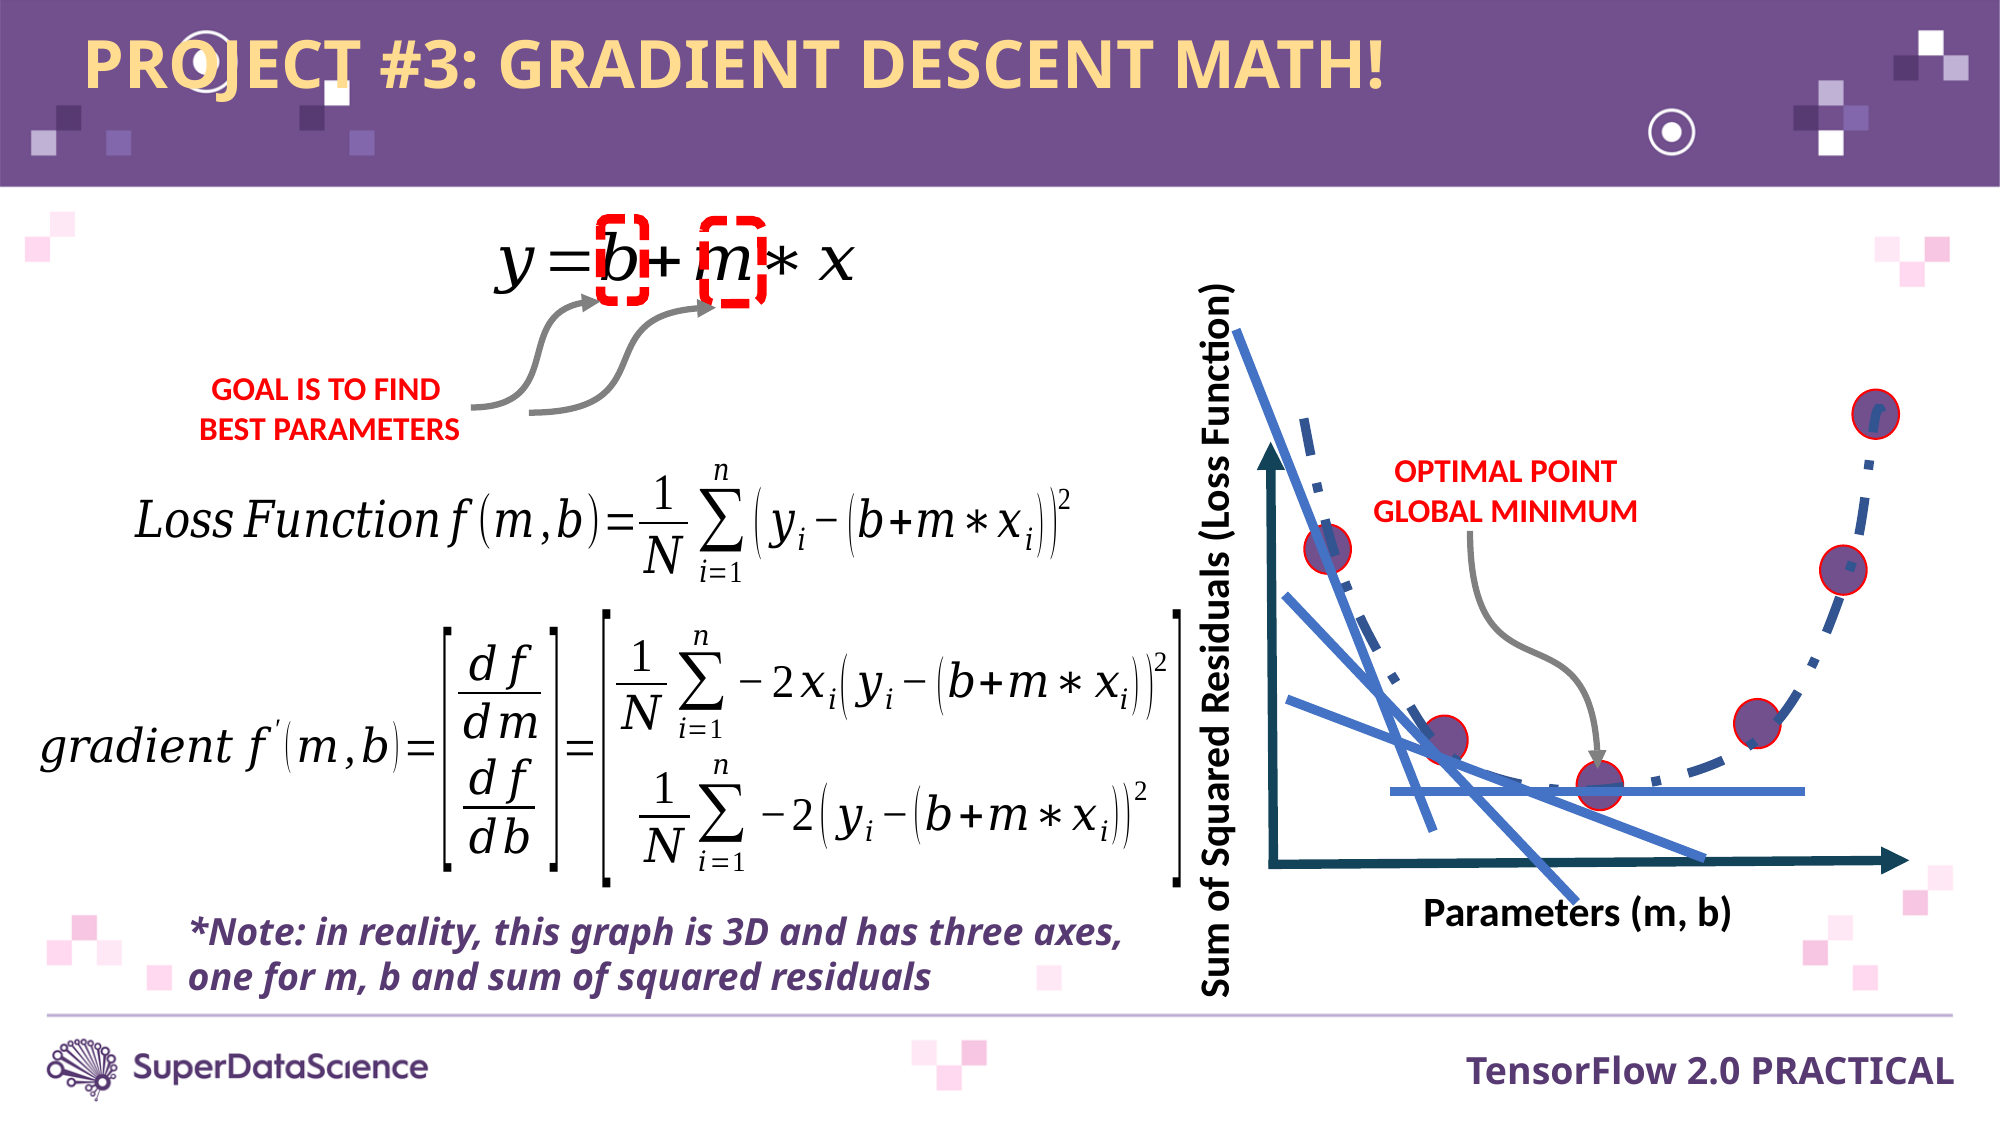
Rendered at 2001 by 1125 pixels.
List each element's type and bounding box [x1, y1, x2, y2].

text_box [1414, 586, 1654, 714]
text_box [1286, 699, 1706, 859]
text_box [528, 307, 717, 413]
picture [0, 0, 2000, 1125]
text_box [470, 301, 601, 408]
text_box [1284, 594, 1577, 903]
text_box [1577, 860, 1910, 865]
text_box [1270, 832, 1274, 869]
text_box [1235, 329, 1434, 832]
text_box [1274, 860, 1284, 865]
